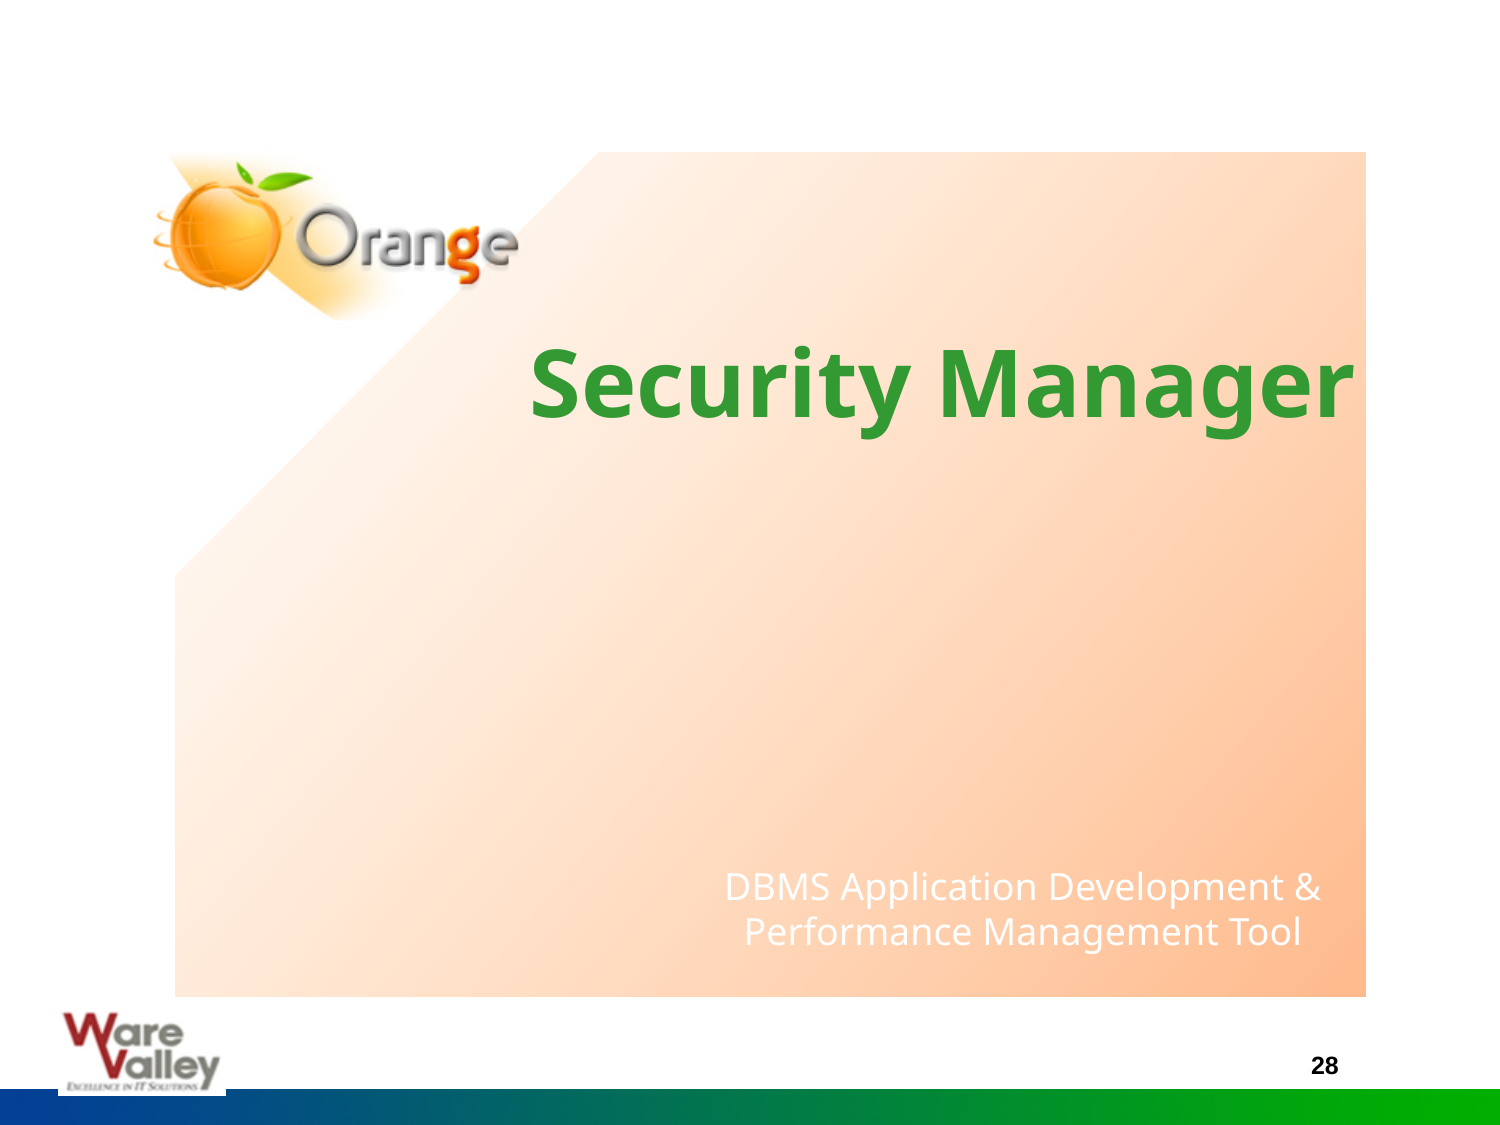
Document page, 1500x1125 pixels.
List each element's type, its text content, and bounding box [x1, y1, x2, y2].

picture [0, 1007, 313, 1125]
text_box DBMS Application Development & Performance Management Tool [709, 855, 1337, 961]
text_box [539, 150, 1368, 316]
slide_number 28 [1149, 1042, 1500, 1103]
picture [422, 1089, 1500, 1125]
text_box Security Manager [514, 316, 1372, 444]
picture [152, 140, 534, 323]
text_box [173, 331, 1368, 999]
